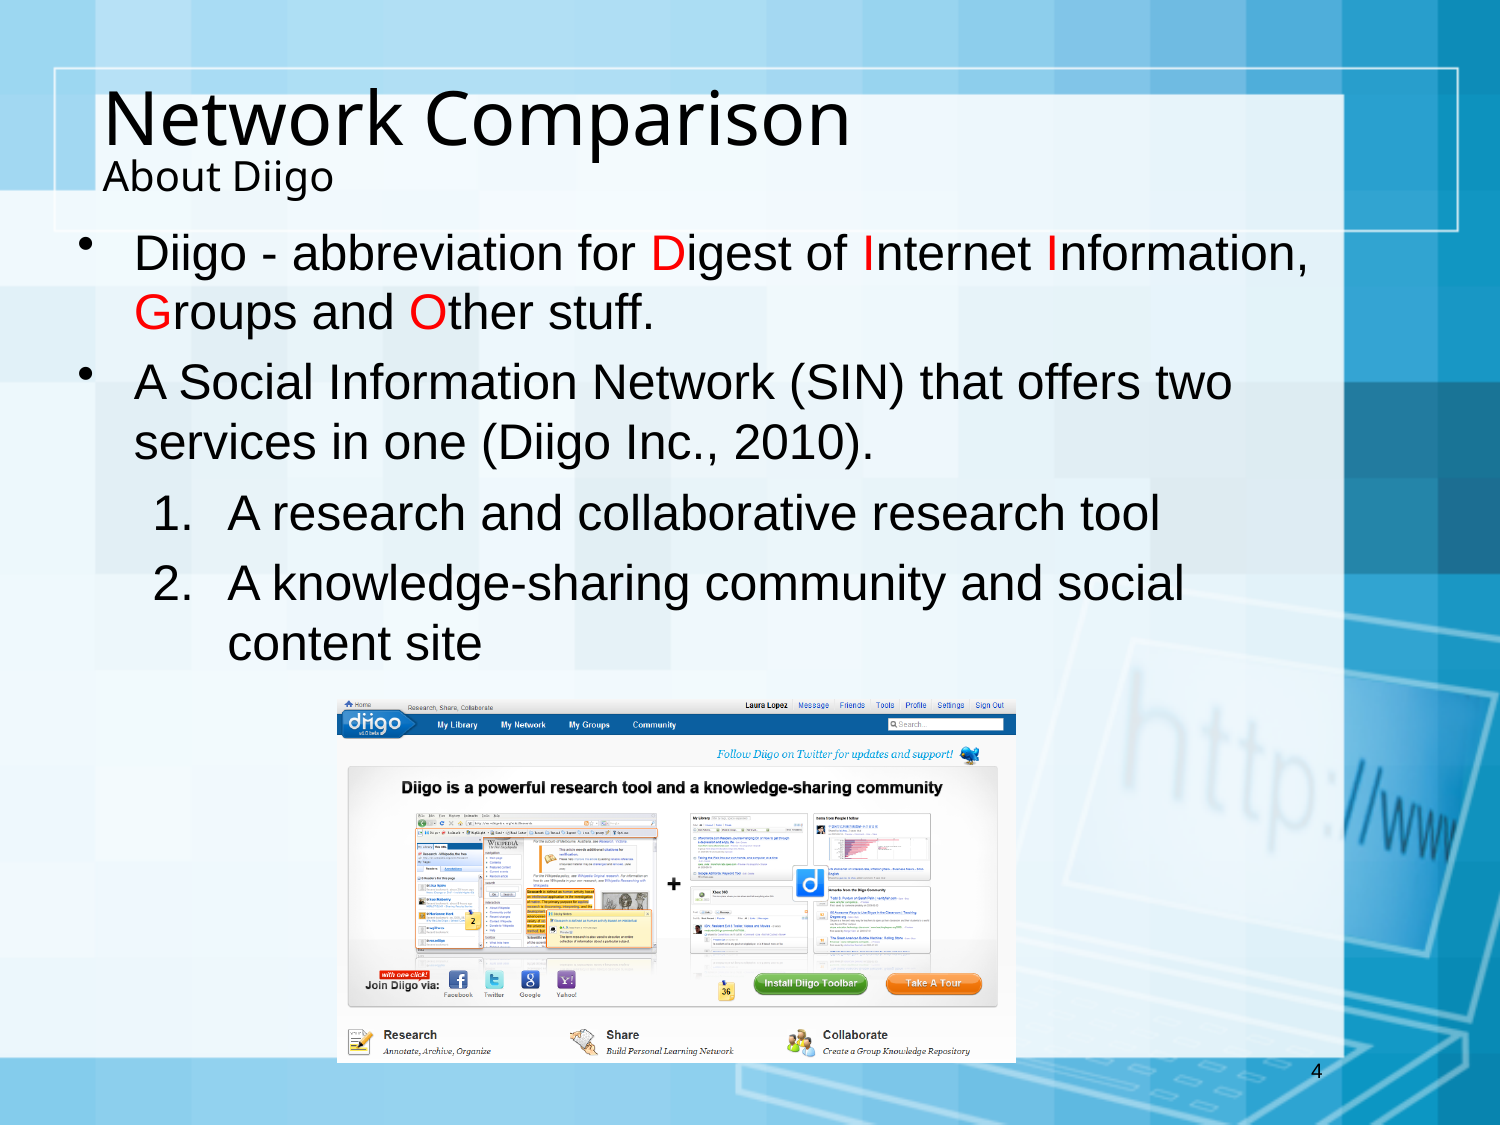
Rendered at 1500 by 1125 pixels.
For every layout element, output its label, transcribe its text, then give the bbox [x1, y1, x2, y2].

list Diigo - abbreviation for Digest of Internet Information, Groups and Other stuff. A Social Information Network (SIN) that offers two services in one (Diigo Inc., 2010). A research and collaborative research tool A knowledge-sharing community and social content site [62, 212, 1338, 1038]
slide_number 4 [1124, 1049, 1338, 1125]
title Network Comparison About Diigo [87, 87, 1338, 201]
picture [0, 0, 1500, 1125]
